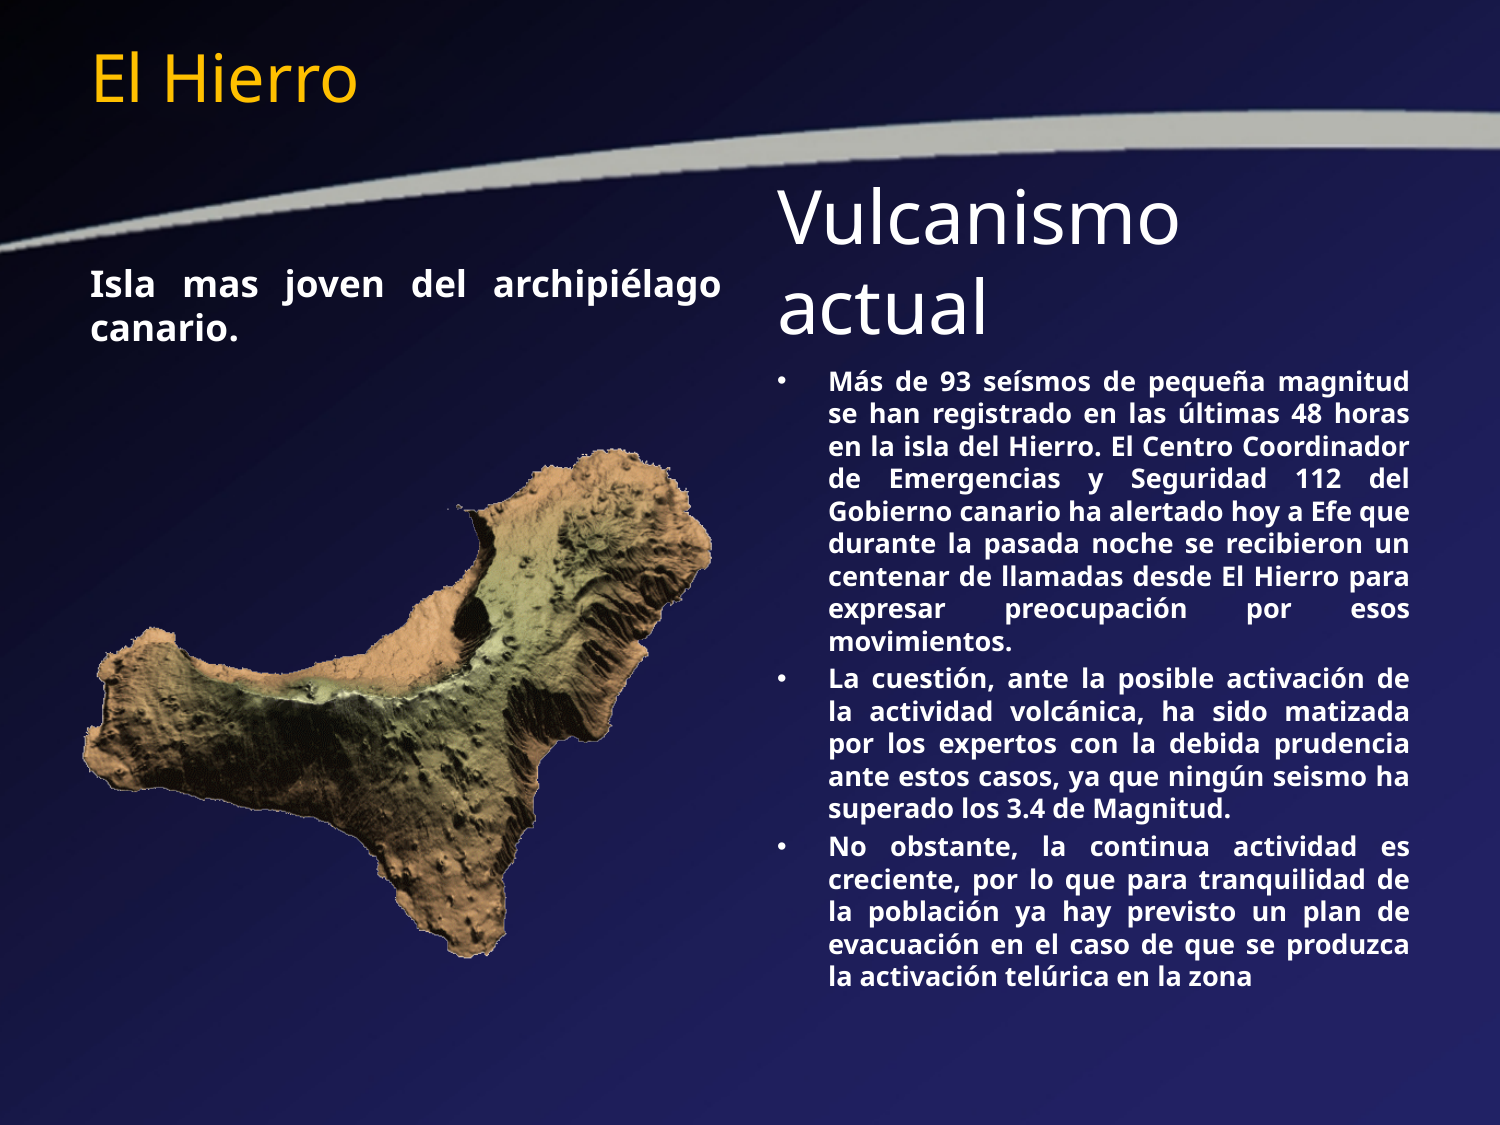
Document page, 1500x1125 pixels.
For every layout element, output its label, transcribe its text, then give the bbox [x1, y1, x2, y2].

title El Hierro [75, 0, 1425, 153]
list Más de 93 seísmos de pequeña magnitud se han registrado en las últimas 48 horas en la isla del Hierro. El Centro Coordinador de Emergencias y Seguridad 112 del Gobierno canario ha alertado hoy a Efe que durante la pasada noche se recibieron un centenar de llamadas desde El Hierro para expresar preocupación por esos movimientos. La cuestión, ante la posible activación de la actividad volcánica, ha sido matizada por los expertos con la debida prudencia ante estos casos, ya que ningún seismo ha superado los 3.4 de Magnitud. No obstante, la continua actividad es creciente, por lo que para tranquilidad de la población ya hay previsto un plan de evacuación en el caso de que se produzca la activación telúrica en la zona [761, 356, 1425, 1005]
picture [0, 0, 1500, 1125]
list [74, 396, 738, 966]
list Vulcanismo actual [761, 251, 1425, 356]
list Isla mas joven del archipiélago canario. [75, 251, 738, 357]
